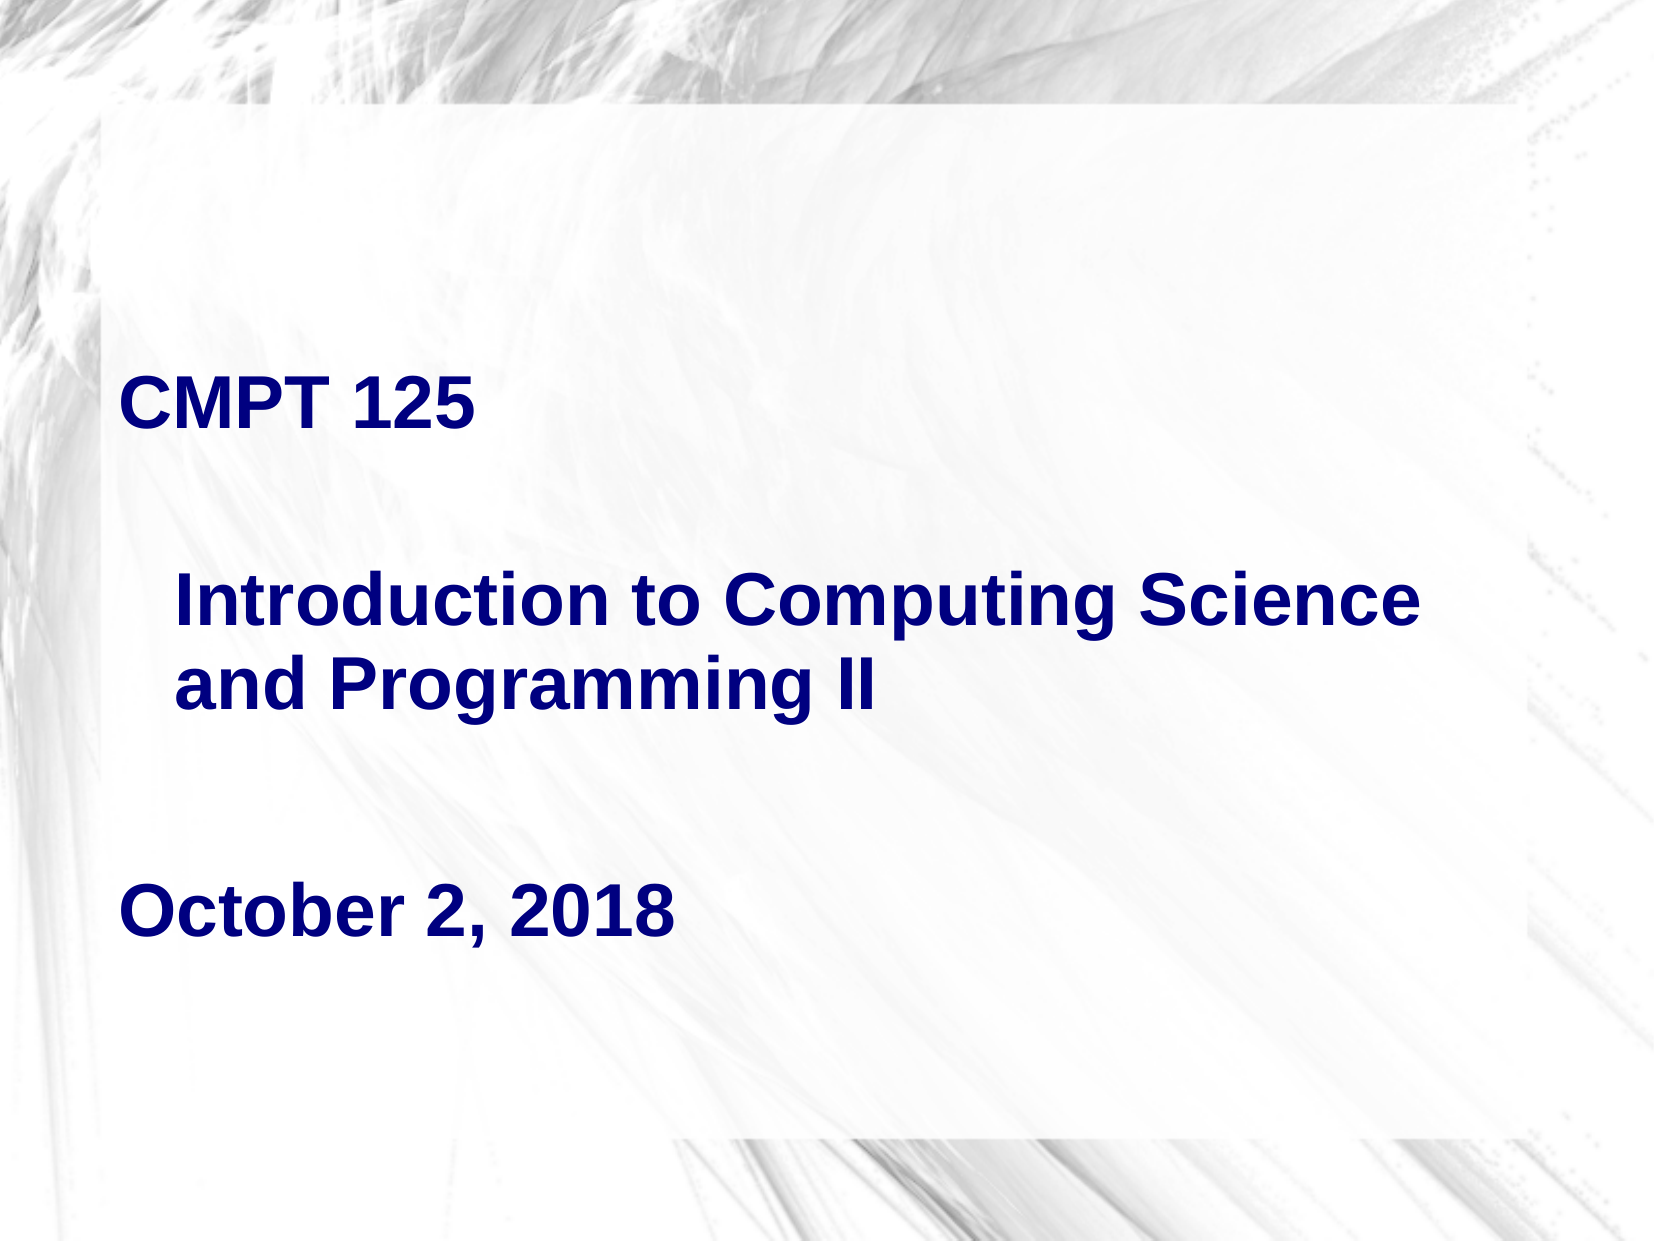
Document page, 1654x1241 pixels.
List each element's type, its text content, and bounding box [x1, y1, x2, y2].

list CMPT 125 Introduction to Computing Science and Programming II October 2, 2018 [118, 236, 1571, 1171]
picture [0, 0, 1654, 1241]
